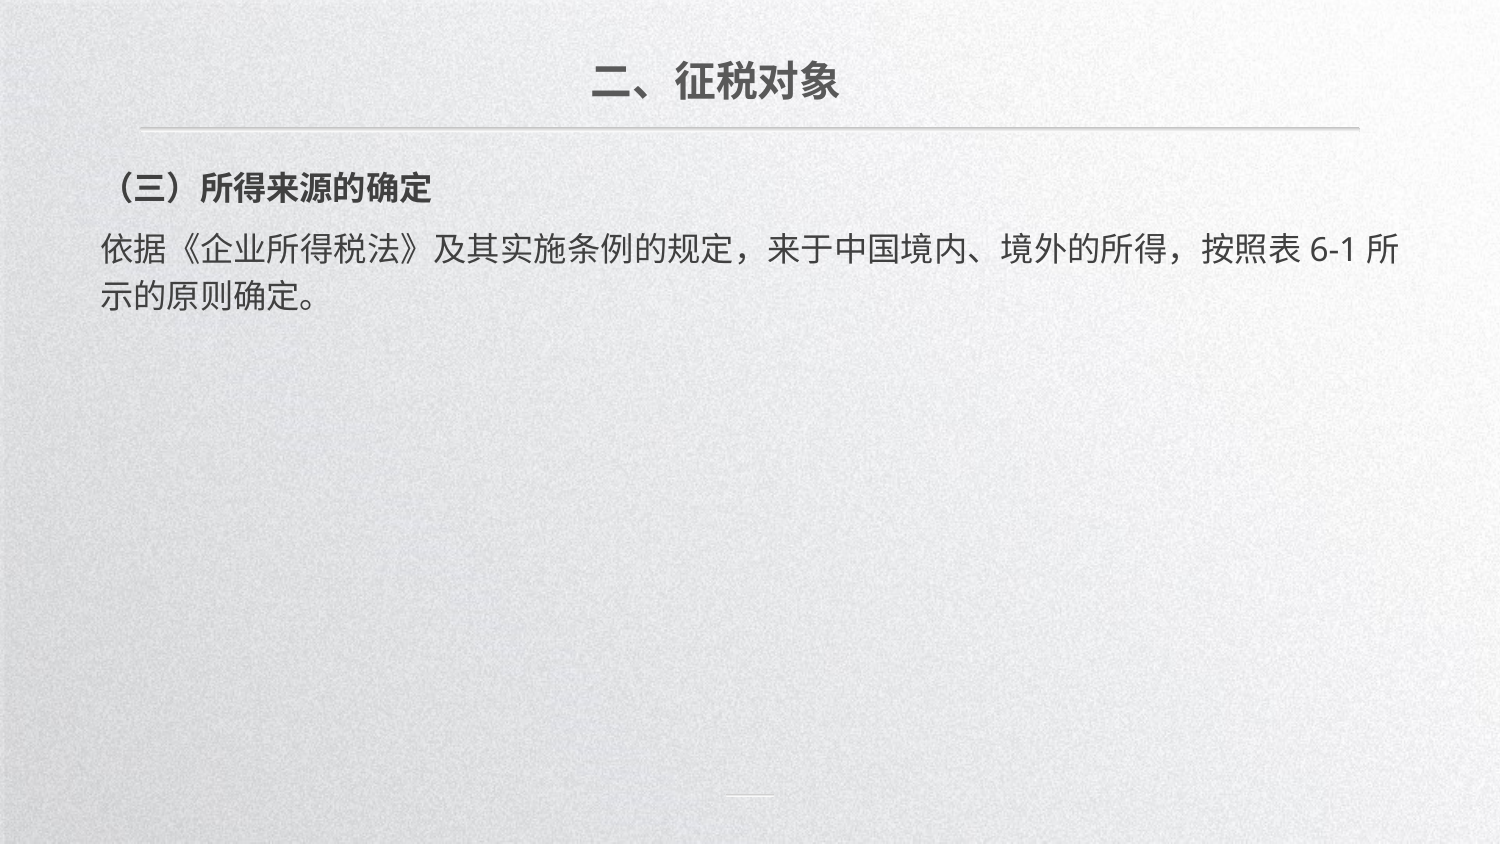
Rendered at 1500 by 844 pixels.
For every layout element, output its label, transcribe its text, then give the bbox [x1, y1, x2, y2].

picture [0, 0, 1500, 844]
text_box 二、征税对象 [282, 49, 1150, 111]
text_box （三）所得来源的确定 依据《企业所得税法》及其实施条例的规定，来于中国境内、境外的所得，按照表6-1所示的原则确定。 [100, 159, 1400, 316]
